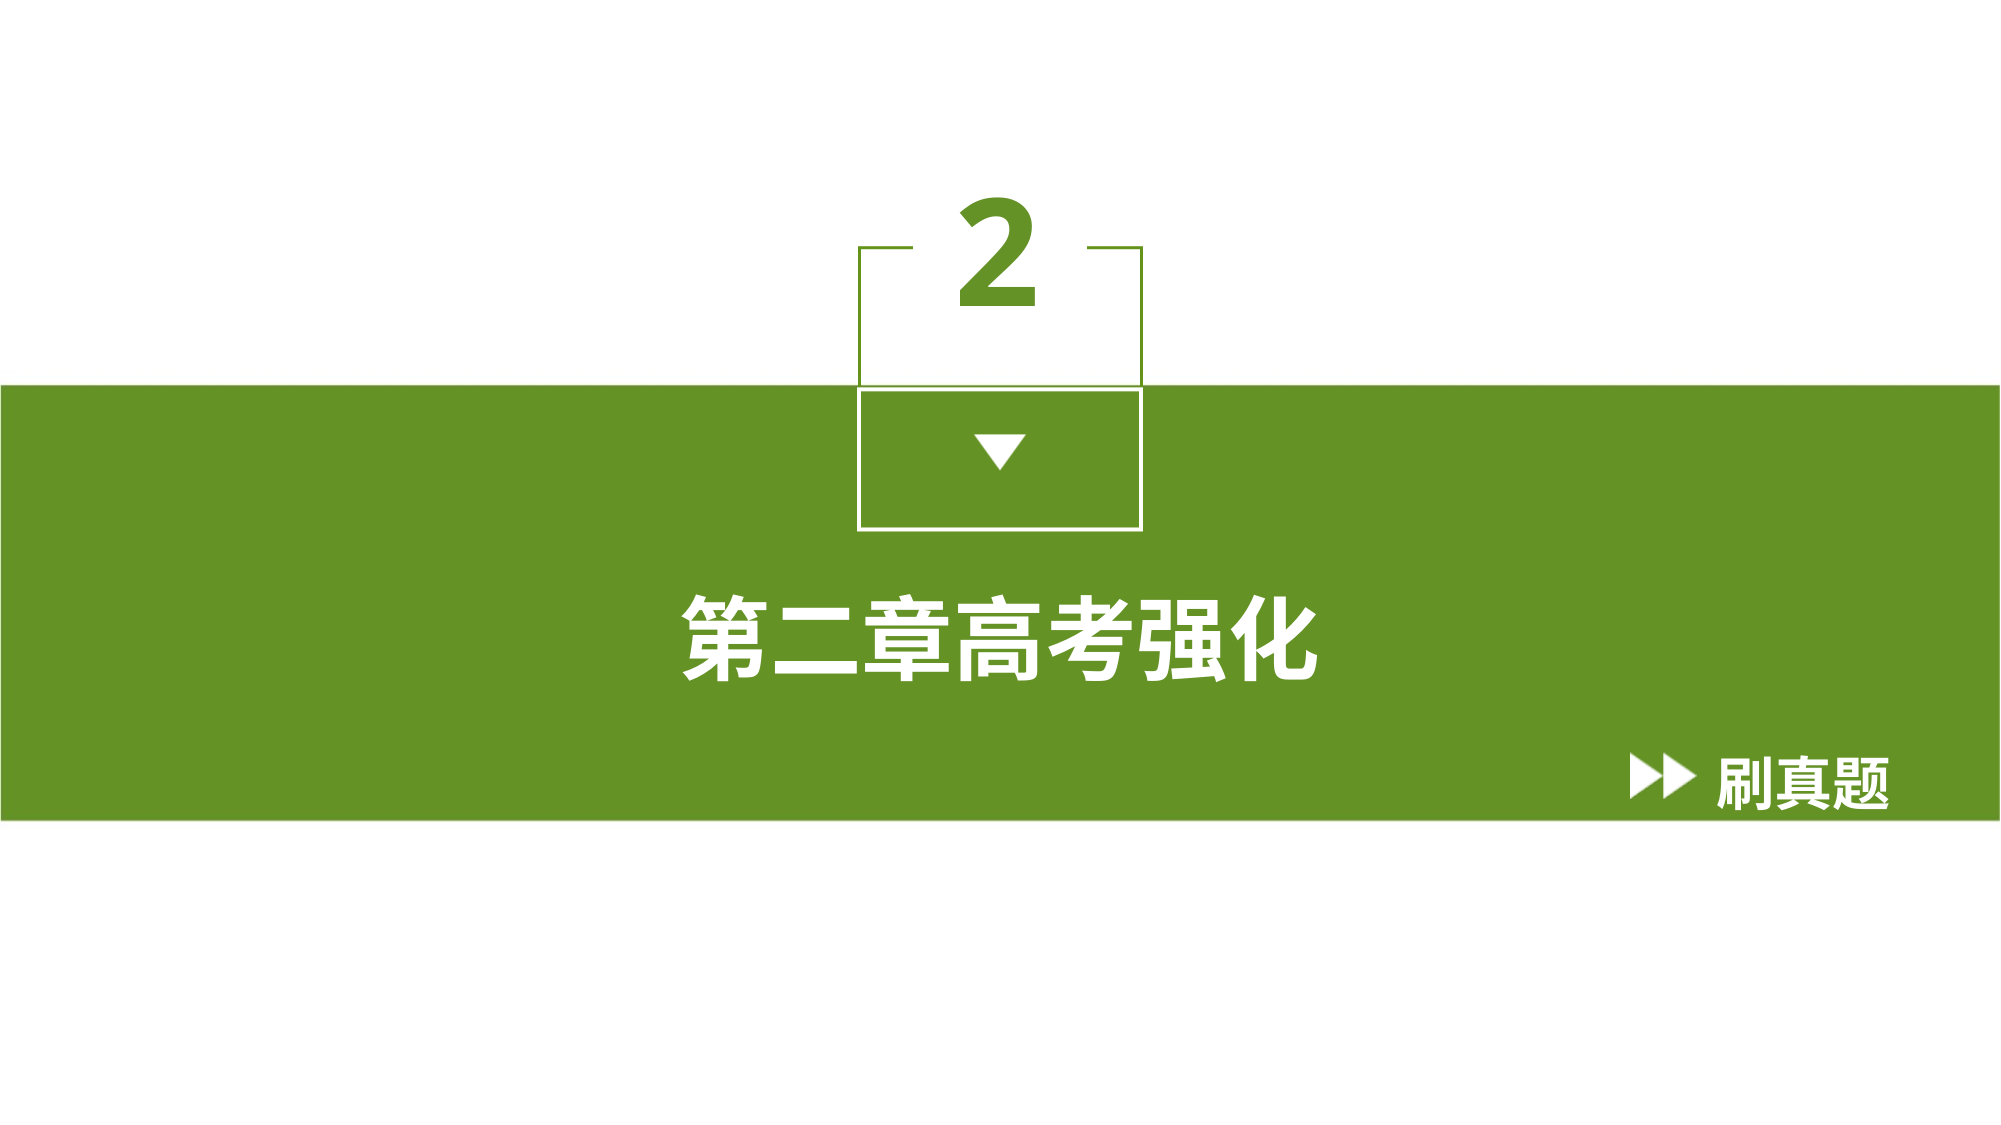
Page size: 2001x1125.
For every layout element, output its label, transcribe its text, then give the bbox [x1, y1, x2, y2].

text_box 第二章高考强化 [0, 572, 2000, 699]
picture [0, 699, 2000, 1125]
picture [0, 0, 2000, 572]
text_box 刷真题 [1715, 718, 1997, 812]
text_box 2 [865, 148, 1130, 345]
